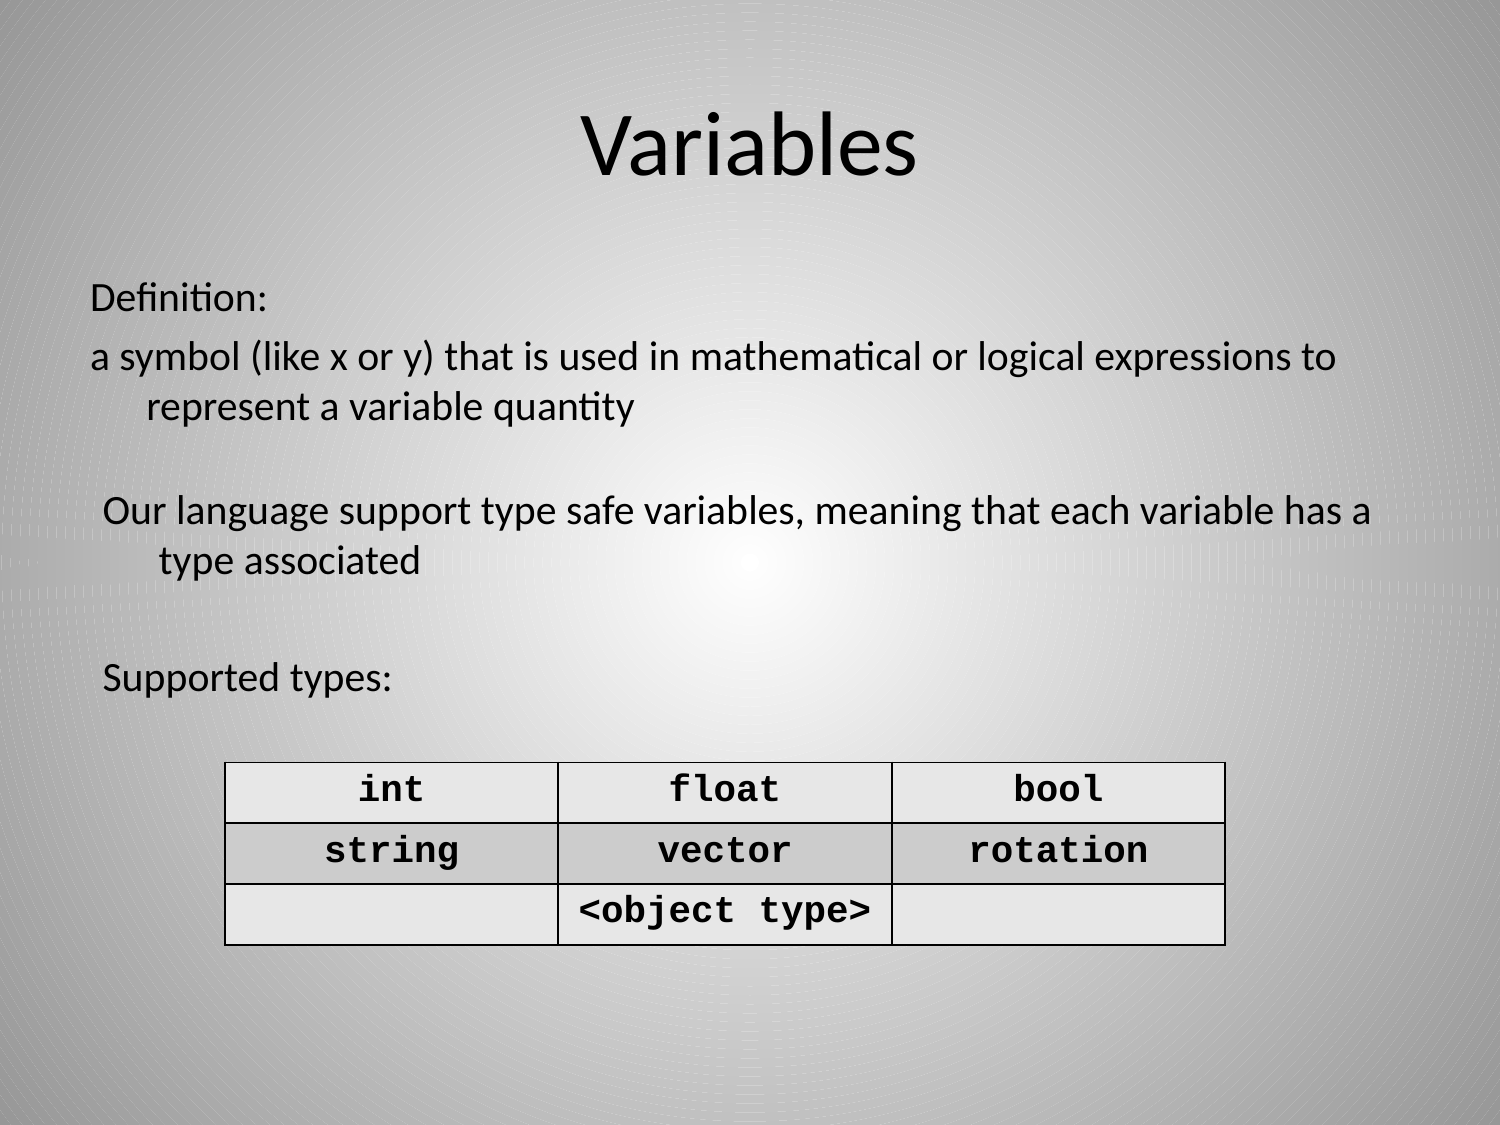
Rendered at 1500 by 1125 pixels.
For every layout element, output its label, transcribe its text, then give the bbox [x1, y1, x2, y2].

table_cell [893, 885, 1224, 944]
title Variables [75, 45, 1425, 233]
table_header bool [893, 763, 1224, 822]
table_cell [226, 885, 557, 944]
table_cell vector [559, 824, 891, 883]
table_cell rotation [893, 824, 1224, 883]
list Definition: a symbol (like x or y) that is used in mathematical or logical expressions to represent a variable quantity [75, 262, 1425, 438]
table_header float [559, 763, 891, 822]
table_header int [226, 763, 557, 822]
table_cell <object type> [559, 885, 891, 944]
text_box Our language support type safe variables, meaning that each variable has a type associated Supported types: [87, 474, 1438, 1000]
table_cell string [226, 824, 557, 883]
